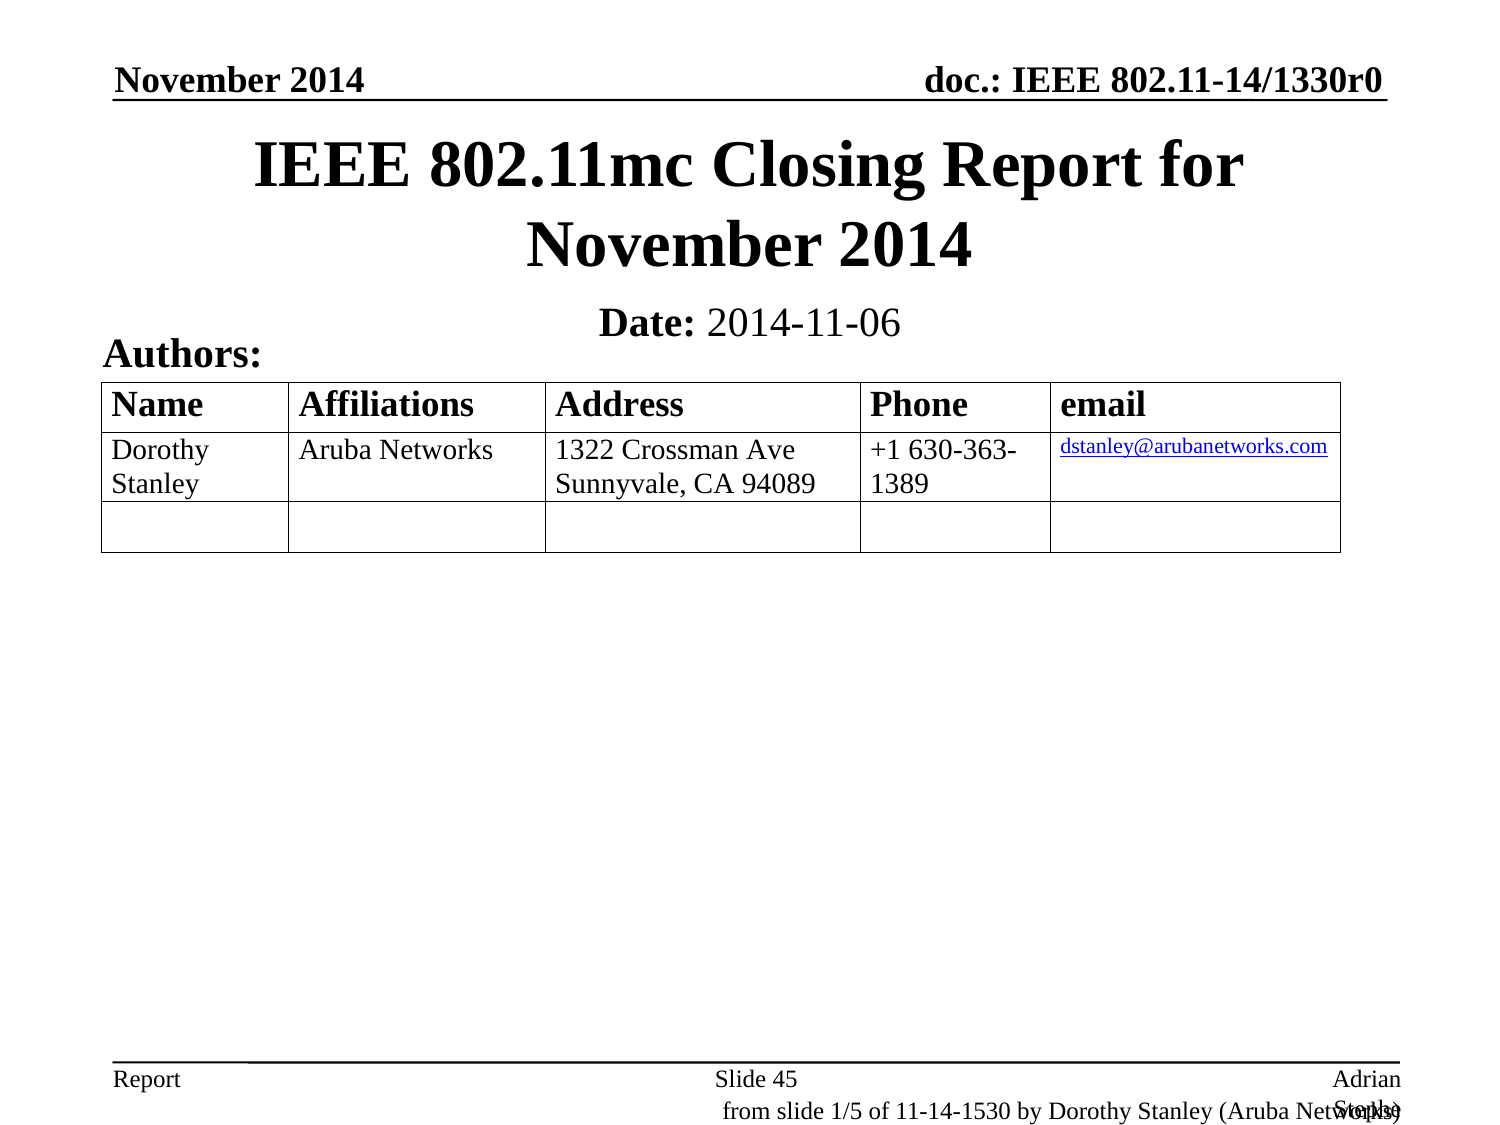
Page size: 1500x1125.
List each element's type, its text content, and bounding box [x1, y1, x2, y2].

title IEEE 802.11mc Closing Report for November 2014 [112, 112, 1388, 287]
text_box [87, 381, 1349, 982]
list Date: 2014-11-06 [112, 287, 1388, 350]
text_box from slide 1/5 of 11-14-1530 by Dorothy Stanley (Aruba Networks) [343, 1087, 1417, 1125]
text_box Authors: [87, 318, 325, 381]
footer Adrian Stephens, Intel Corporation [1324, 1061, 1402, 1087]
slide_number Slide 45 [712, 1061, 800, 1087]
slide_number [114, 54, 374, 101]
